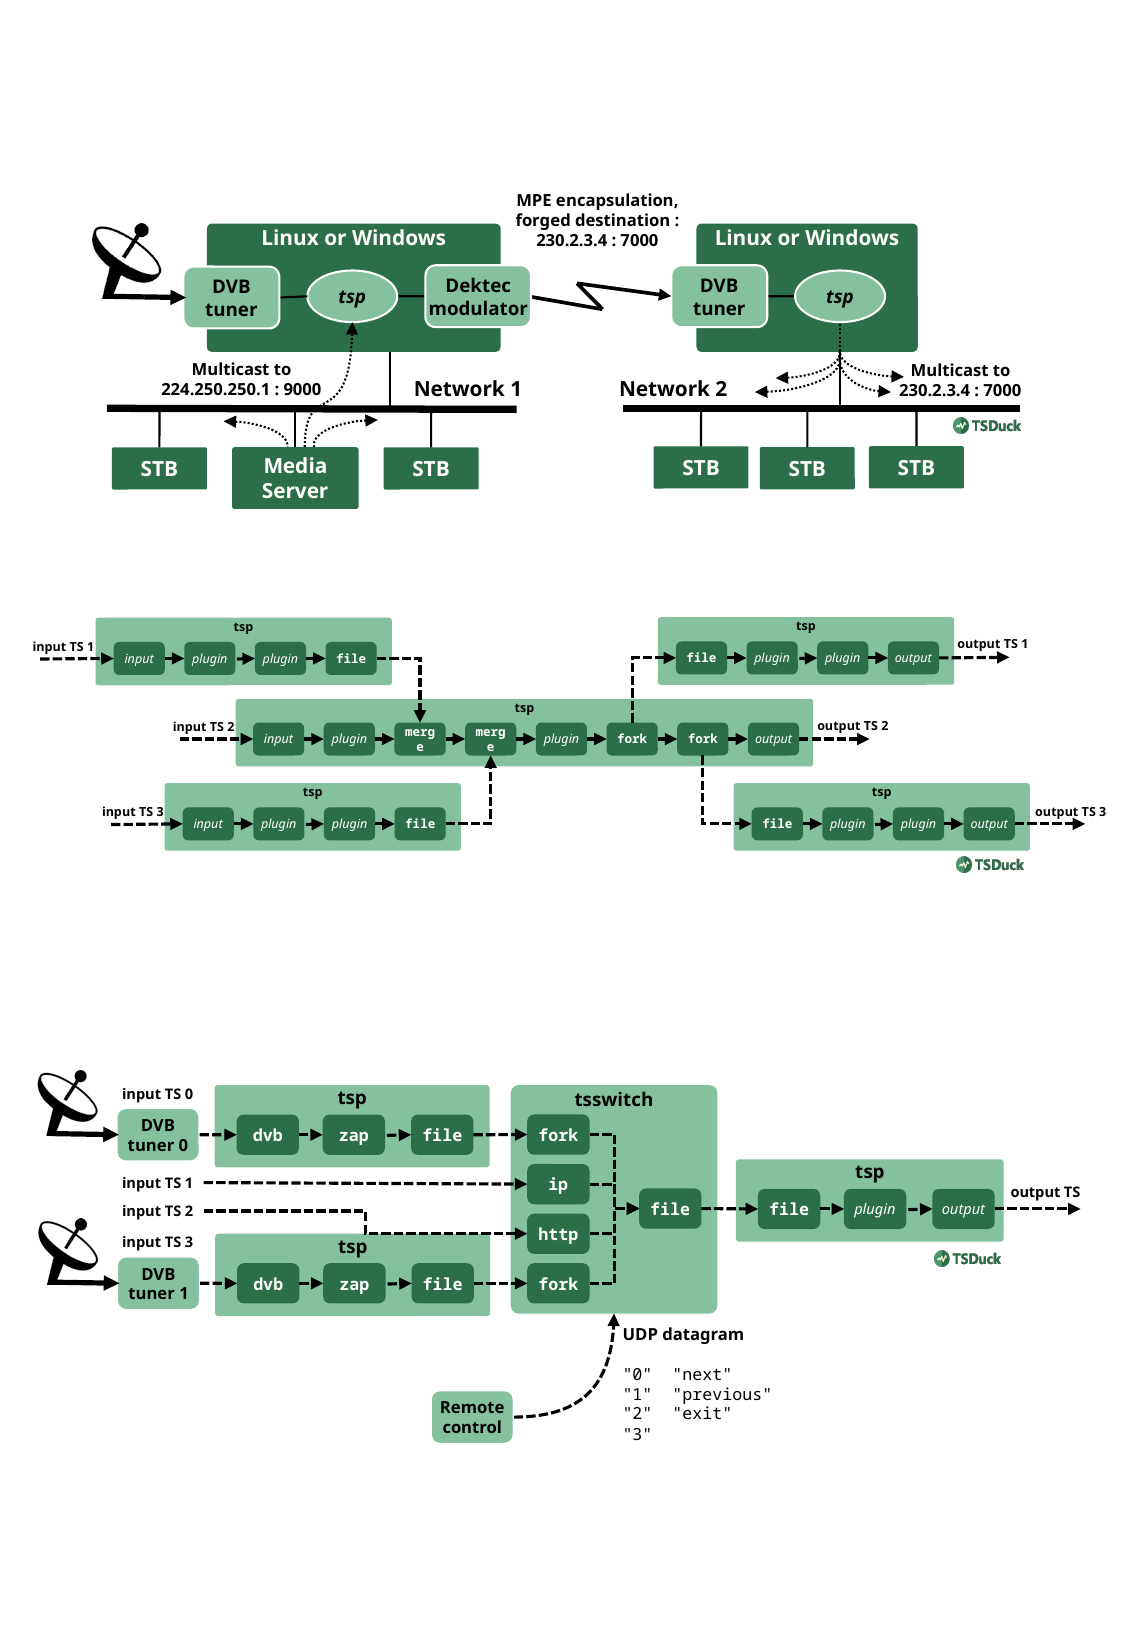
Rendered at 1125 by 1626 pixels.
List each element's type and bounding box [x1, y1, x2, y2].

text_box [32, 617, 1111, 873]
text_box [34, 1070, 1084, 1445]
text_box [88, 189, 1032, 510]
